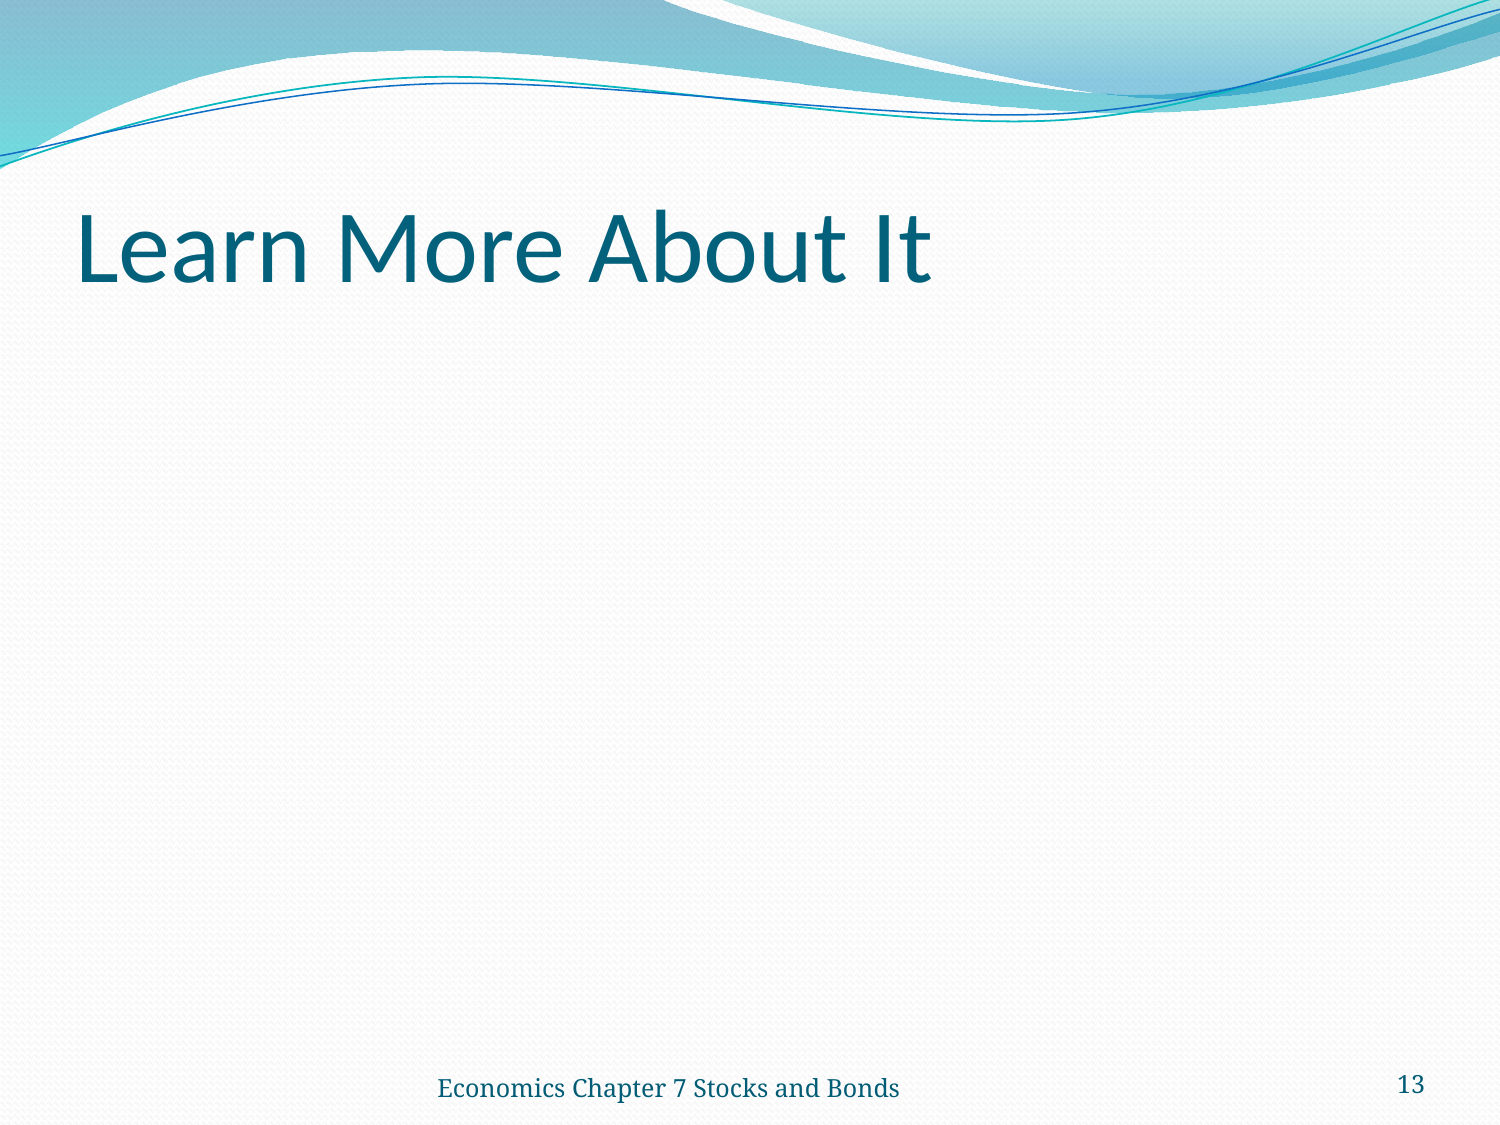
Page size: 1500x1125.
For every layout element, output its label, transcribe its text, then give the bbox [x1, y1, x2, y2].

footer Economics Chapter 7 Stocks and Bonds [437, 1042, 988, 1103]
title Learn More About It [75, 115, 1425, 303]
slide_number 13 [1299, 1042, 1425, 1103]
